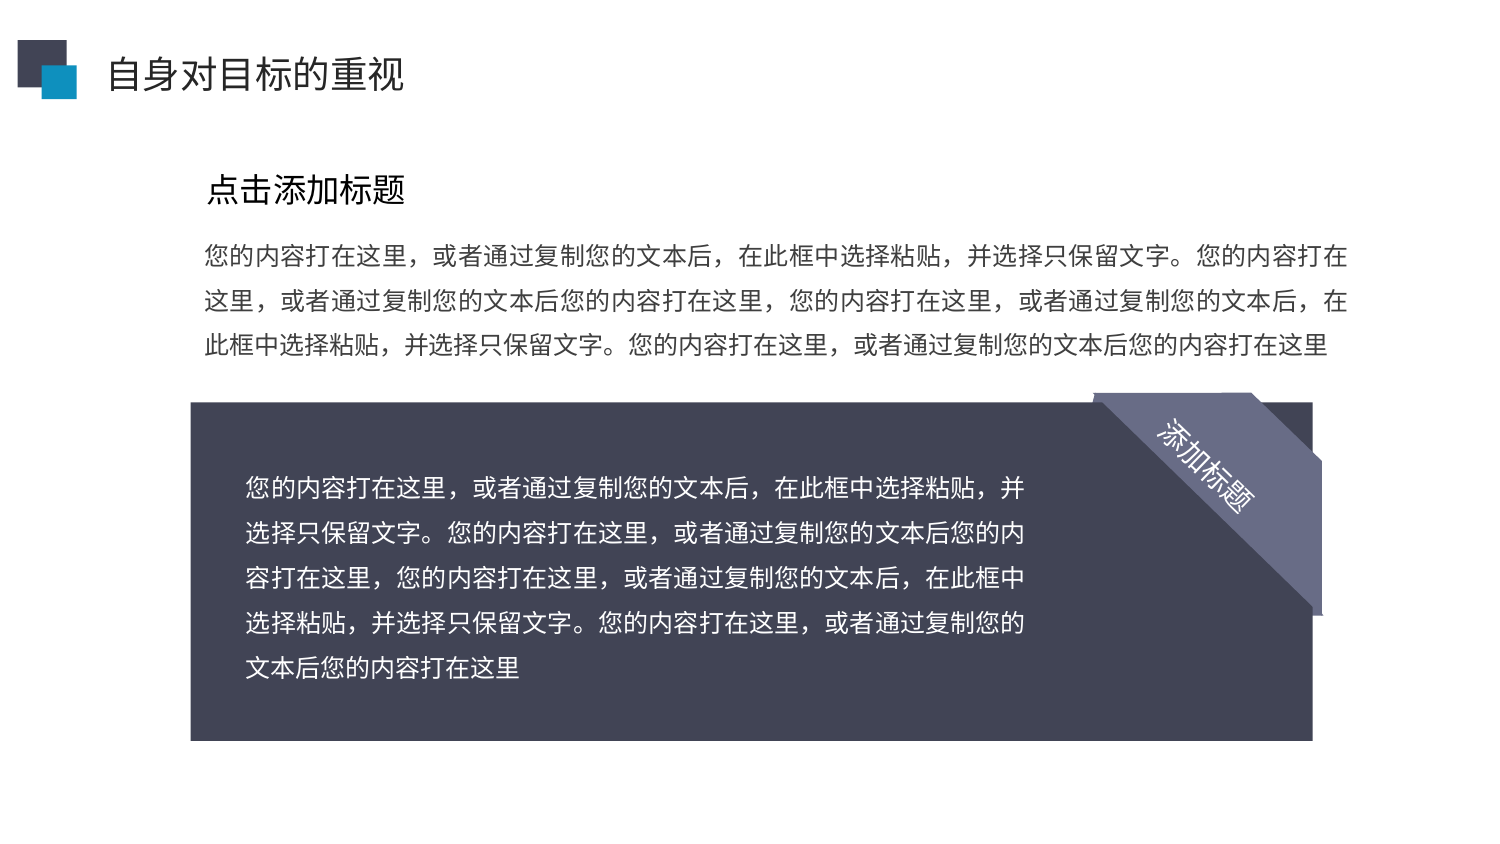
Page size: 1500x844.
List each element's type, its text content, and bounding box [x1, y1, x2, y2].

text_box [17, 40, 77, 100]
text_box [190, 392, 1324, 741]
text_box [1092, 392, 1322, 616]
text_box 自身对目标的重视 [90, 43, 420, 104]
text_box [189, 161, 1365, 416]
